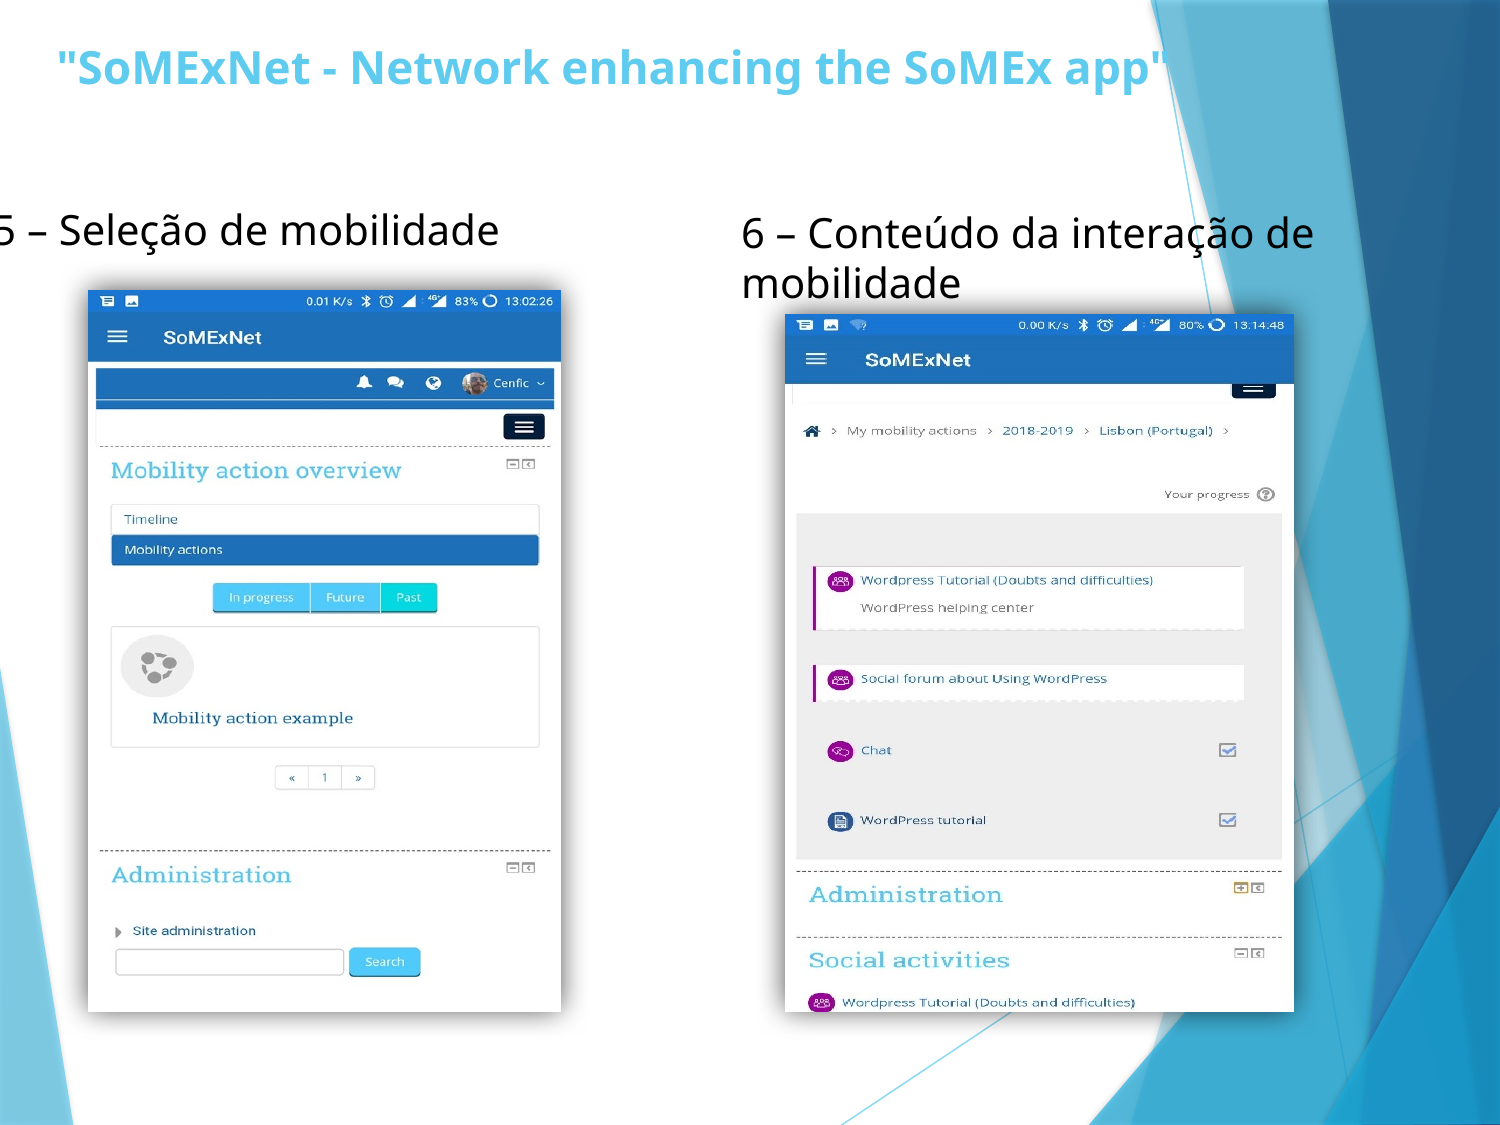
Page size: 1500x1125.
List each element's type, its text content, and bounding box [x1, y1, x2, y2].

picture [87, 290, 562, 1012]
text_box 6 – Conteúdo da interação de mobilidade [726, 199, 1353, 315]
picture [784, 313, 1294, 1012]
text_box 5 – Seleção de mobilidade [0, 196, 515, 262]
title "SoMExNet - Network enhancing the SoMEx app" [41, 30, 1415, 114]
